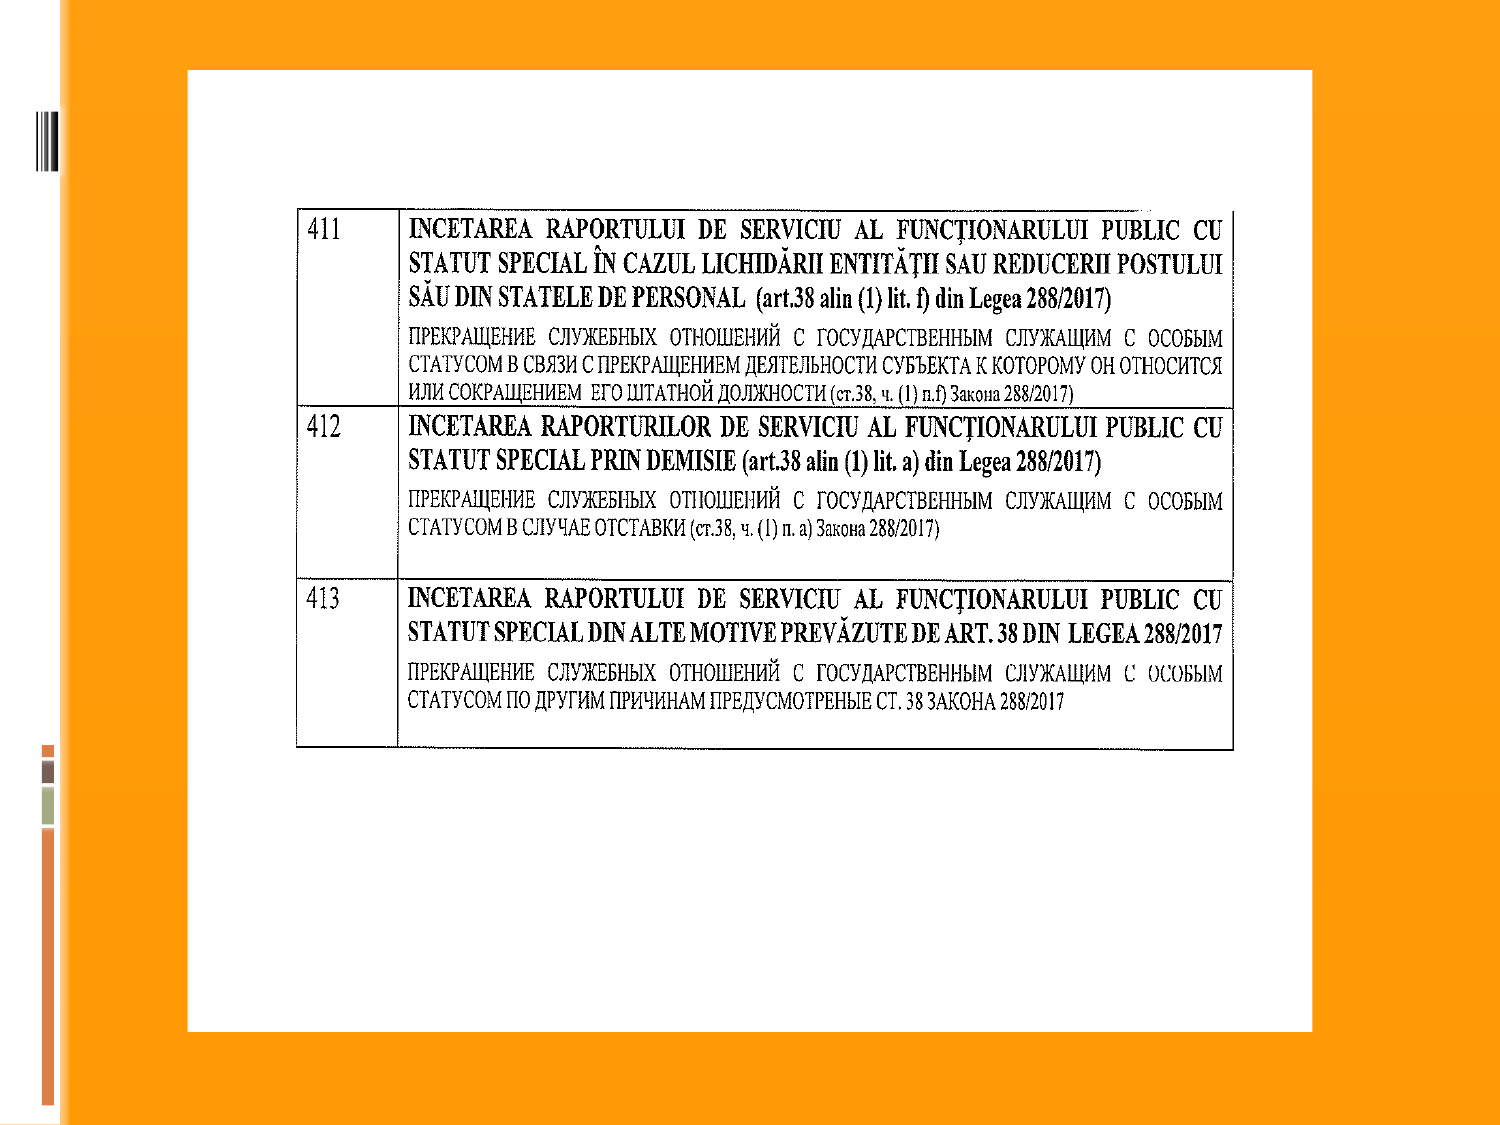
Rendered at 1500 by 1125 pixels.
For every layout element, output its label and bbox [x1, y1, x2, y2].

picture [186, 69, 1313, 1032]
